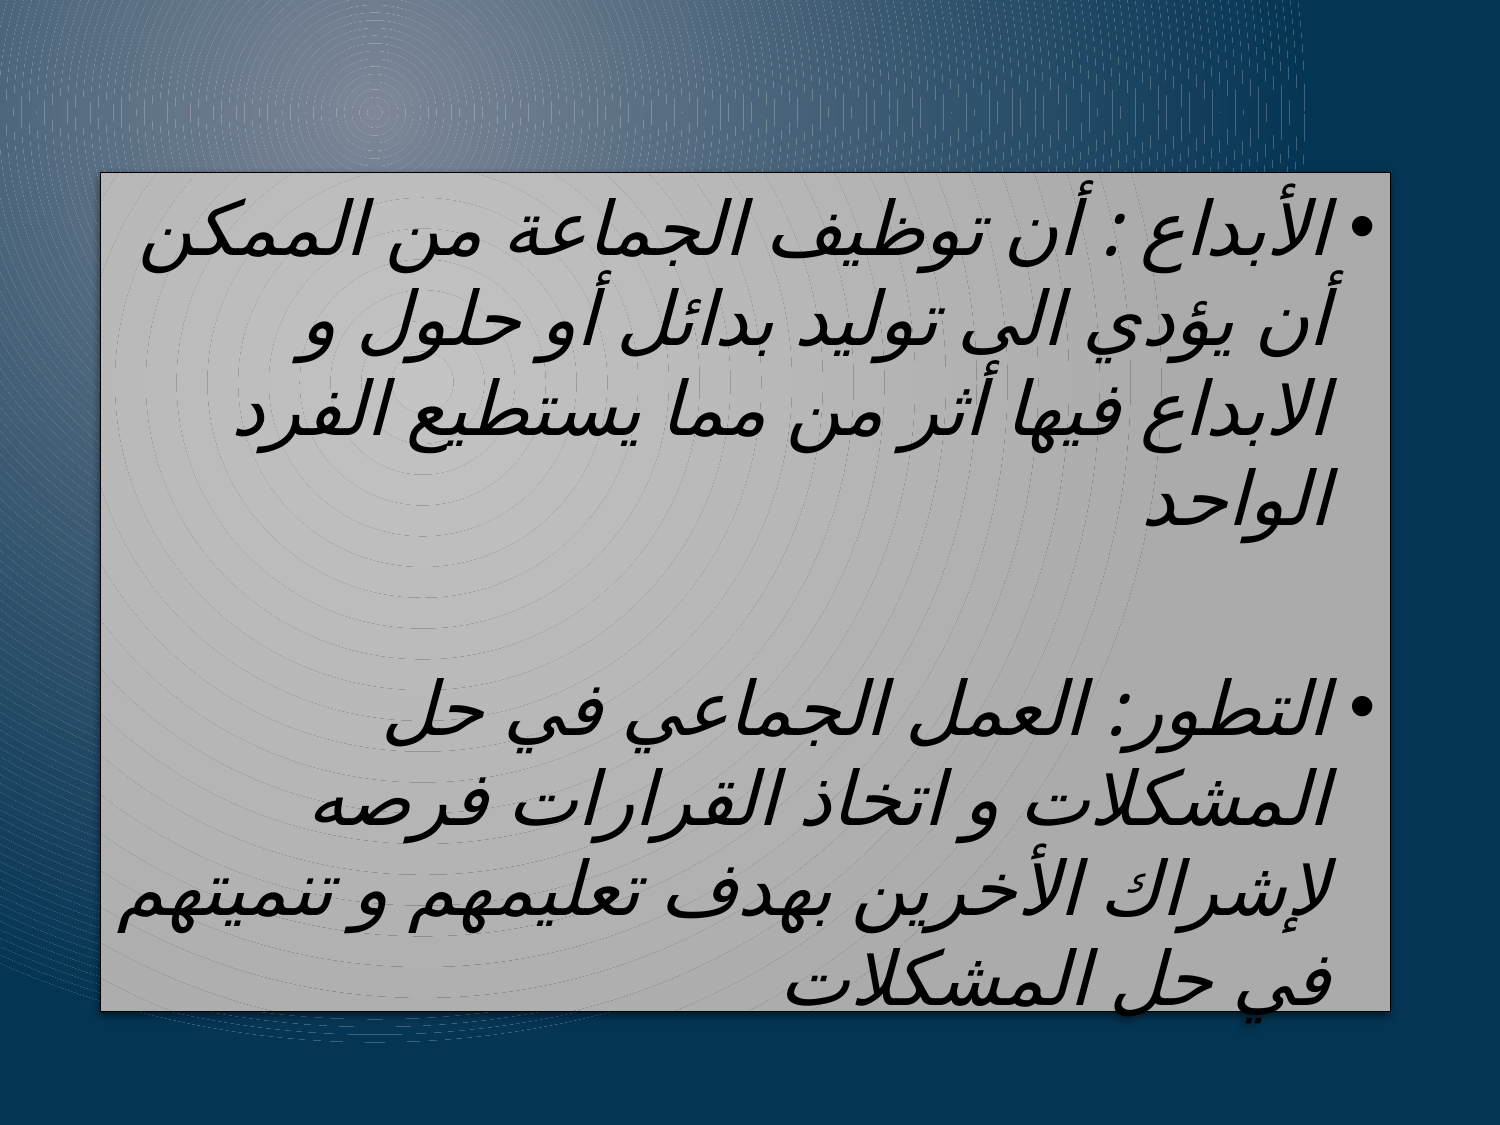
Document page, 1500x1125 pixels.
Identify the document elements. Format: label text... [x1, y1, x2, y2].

list الأبداع : أن توظيف الجماعة من الممكن أن يؤدي الى توليد بدائل أو حلول و الابداع فيها أثر من مما يستطيع الفرد الواحد التطور: العمل الجماعي في حل المشكلات و اتخاذ القرارات فرصه لإشراك الأخرين بهدف تعليمهم و تنميتهم في حل المشكلات [100, 172, 1391, 1012]
